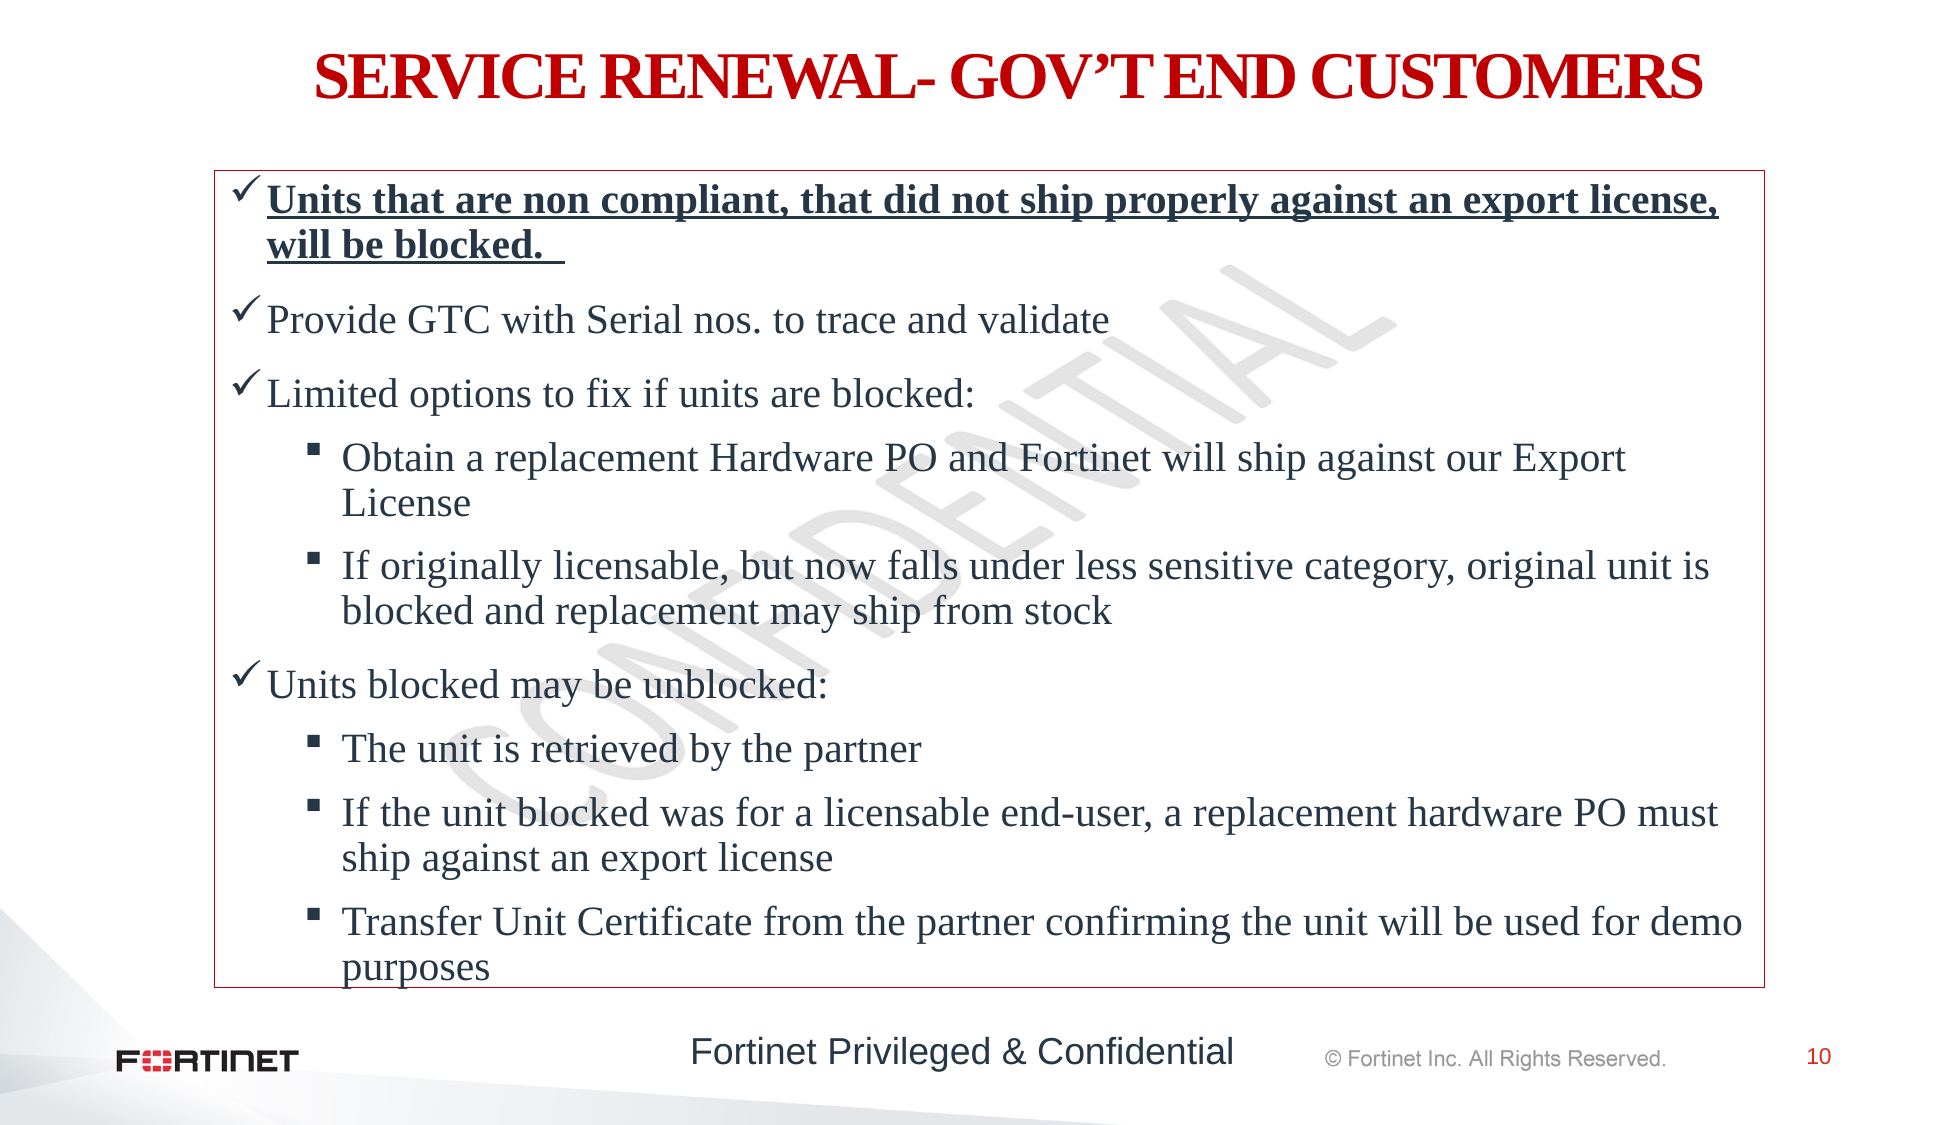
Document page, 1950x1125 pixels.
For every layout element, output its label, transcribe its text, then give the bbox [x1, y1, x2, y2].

title SERVICE RENEWAL- GOV’T END CUSTOMERS [214, 19, 1835, 135]
text_box Fortinet Privileged & Confidential [622, 1022, 1303, 1081]
picture [0, 1, 1950, 1125]
list Units that are non compliant, that did not ship properly against an export license, will be blocked. Provide GTC with Serial nos. to trace and validate Limited options to fix if units are blocked: Obtain a replacement Hardware PO and Fortinet will ship against our Export License If originally licensable, but now falls under less sensitive category, original unit is blocked and replacement may ship from stock Units blocked may be unblocked: The unit is retrieved by the partner If the unit blocked was for a licensable end-user, a replacement hardware PO must ship against an export license Transfer Unit Certificate from the partner confirming the unit will be used for demo purposes [214, 170, 1765, 988]
